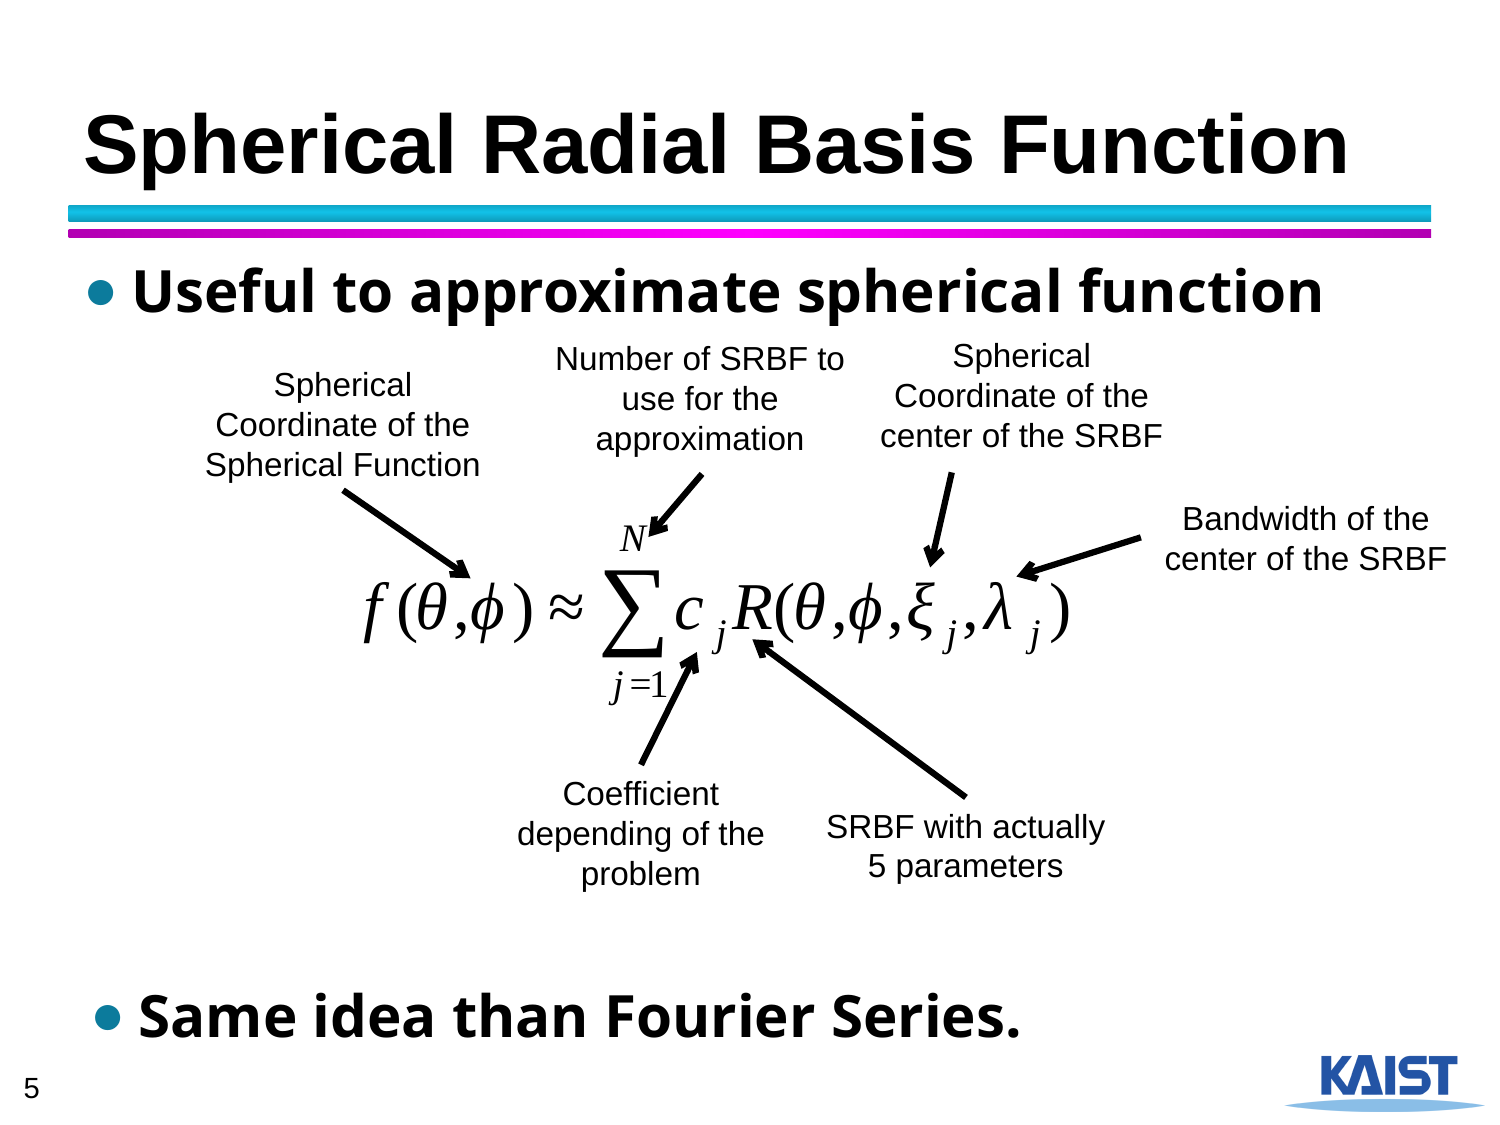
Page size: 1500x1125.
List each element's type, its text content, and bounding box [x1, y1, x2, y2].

text_box Bandwidth of the center of the SRBF [1140, 490, 1472, 585]
title Spherical Radial Basis Function [68, 48, 1428, 199]
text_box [779, 611, 939, 826]
text_box Spherical Coordinate of the center of the SRBF [856, 326, 1187, 462]
text_box Coefficient depending of the problem [475, 764, 807, 900]
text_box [363, 471, 451, 600]
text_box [643, 478, 707, 533]
text_box SRBF with actually 5 parameters [800, 797, 1132, 892]
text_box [893, 508, 989, 531]
text_box Number of SRBF to use for the approximation [518, 330, 882, 465]
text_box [612, 680, 726, 737]
list Useful to approximate spherical function [68, 259, 1434, 333]
text_box Same idea than Fourier Series. [75, 985, 1441, 1058]
picture [1284, 1055, 1485, 1112]
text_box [1016, 537, 1142, 577]
text_box Spherical Coordinate of the Spherical Function [177, 355, 509, 491]
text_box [340, 512, 1078, 714]
